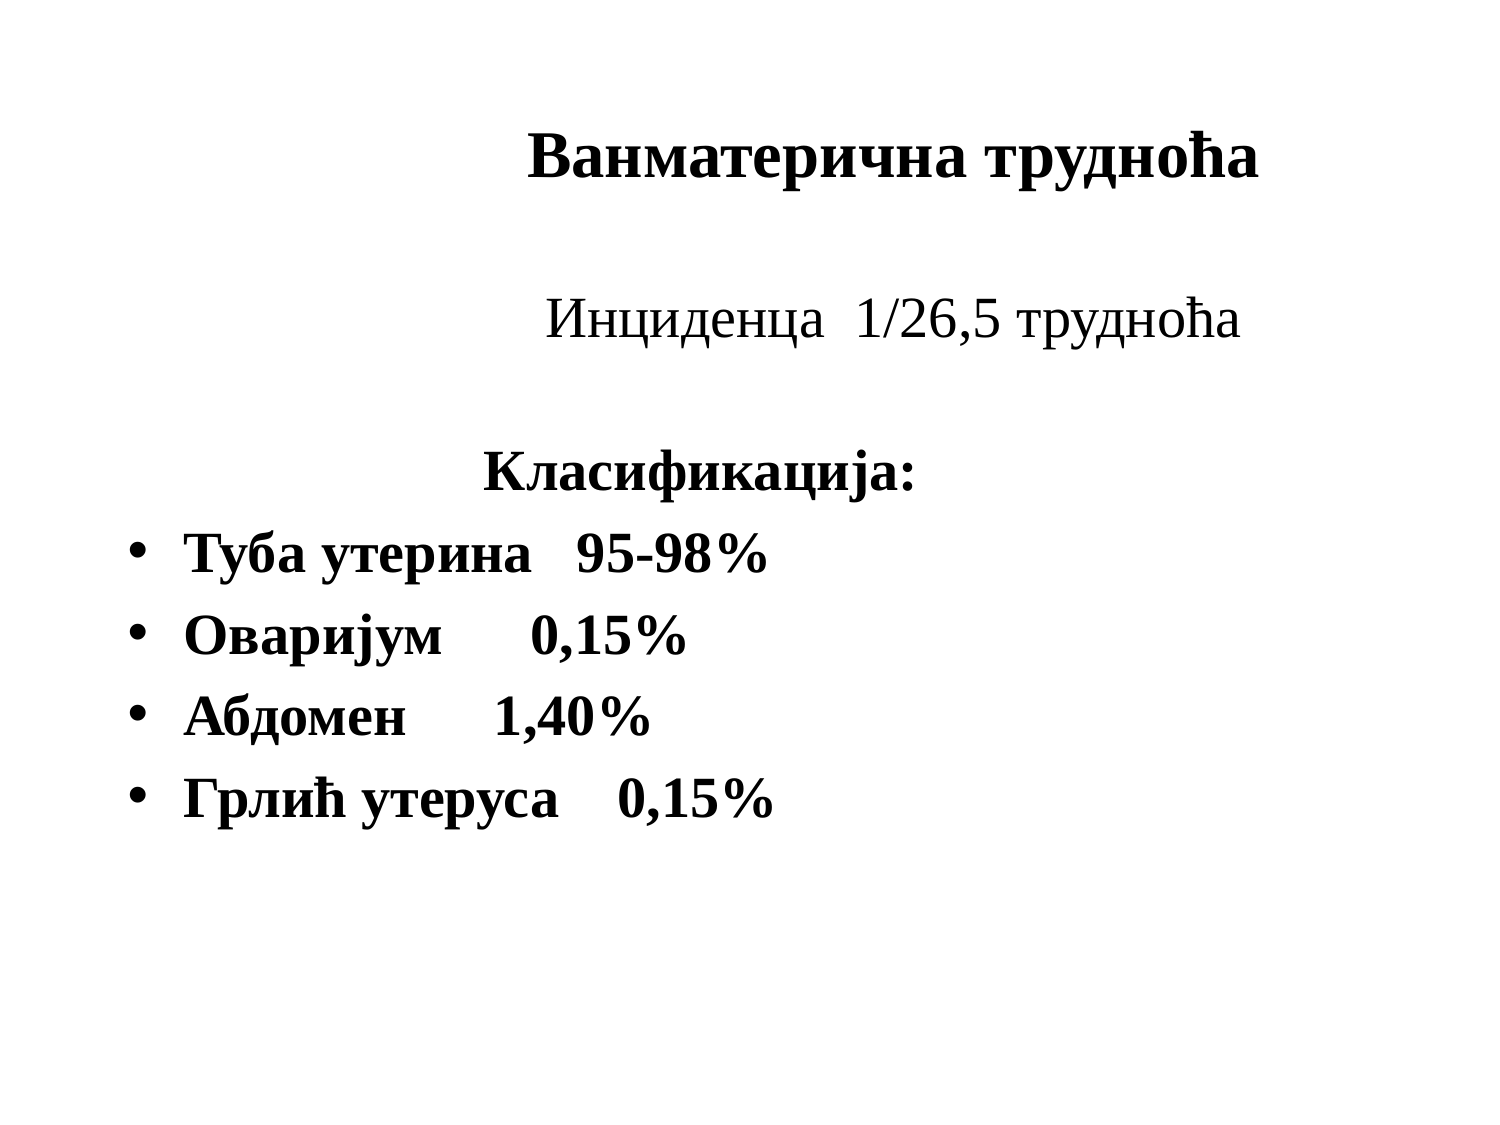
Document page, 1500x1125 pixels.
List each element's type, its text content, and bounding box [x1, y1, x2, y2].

list Класификација: Туба утерина 95-98% Оваријум 0,15% Абдомен 1,40% Грлић утеруса 0,15% [112, 425, 1388, 1000]
title Ванматерична трудноћа Инциденца 1/26,5 трудноћа [99, 99, 1388, 363]
